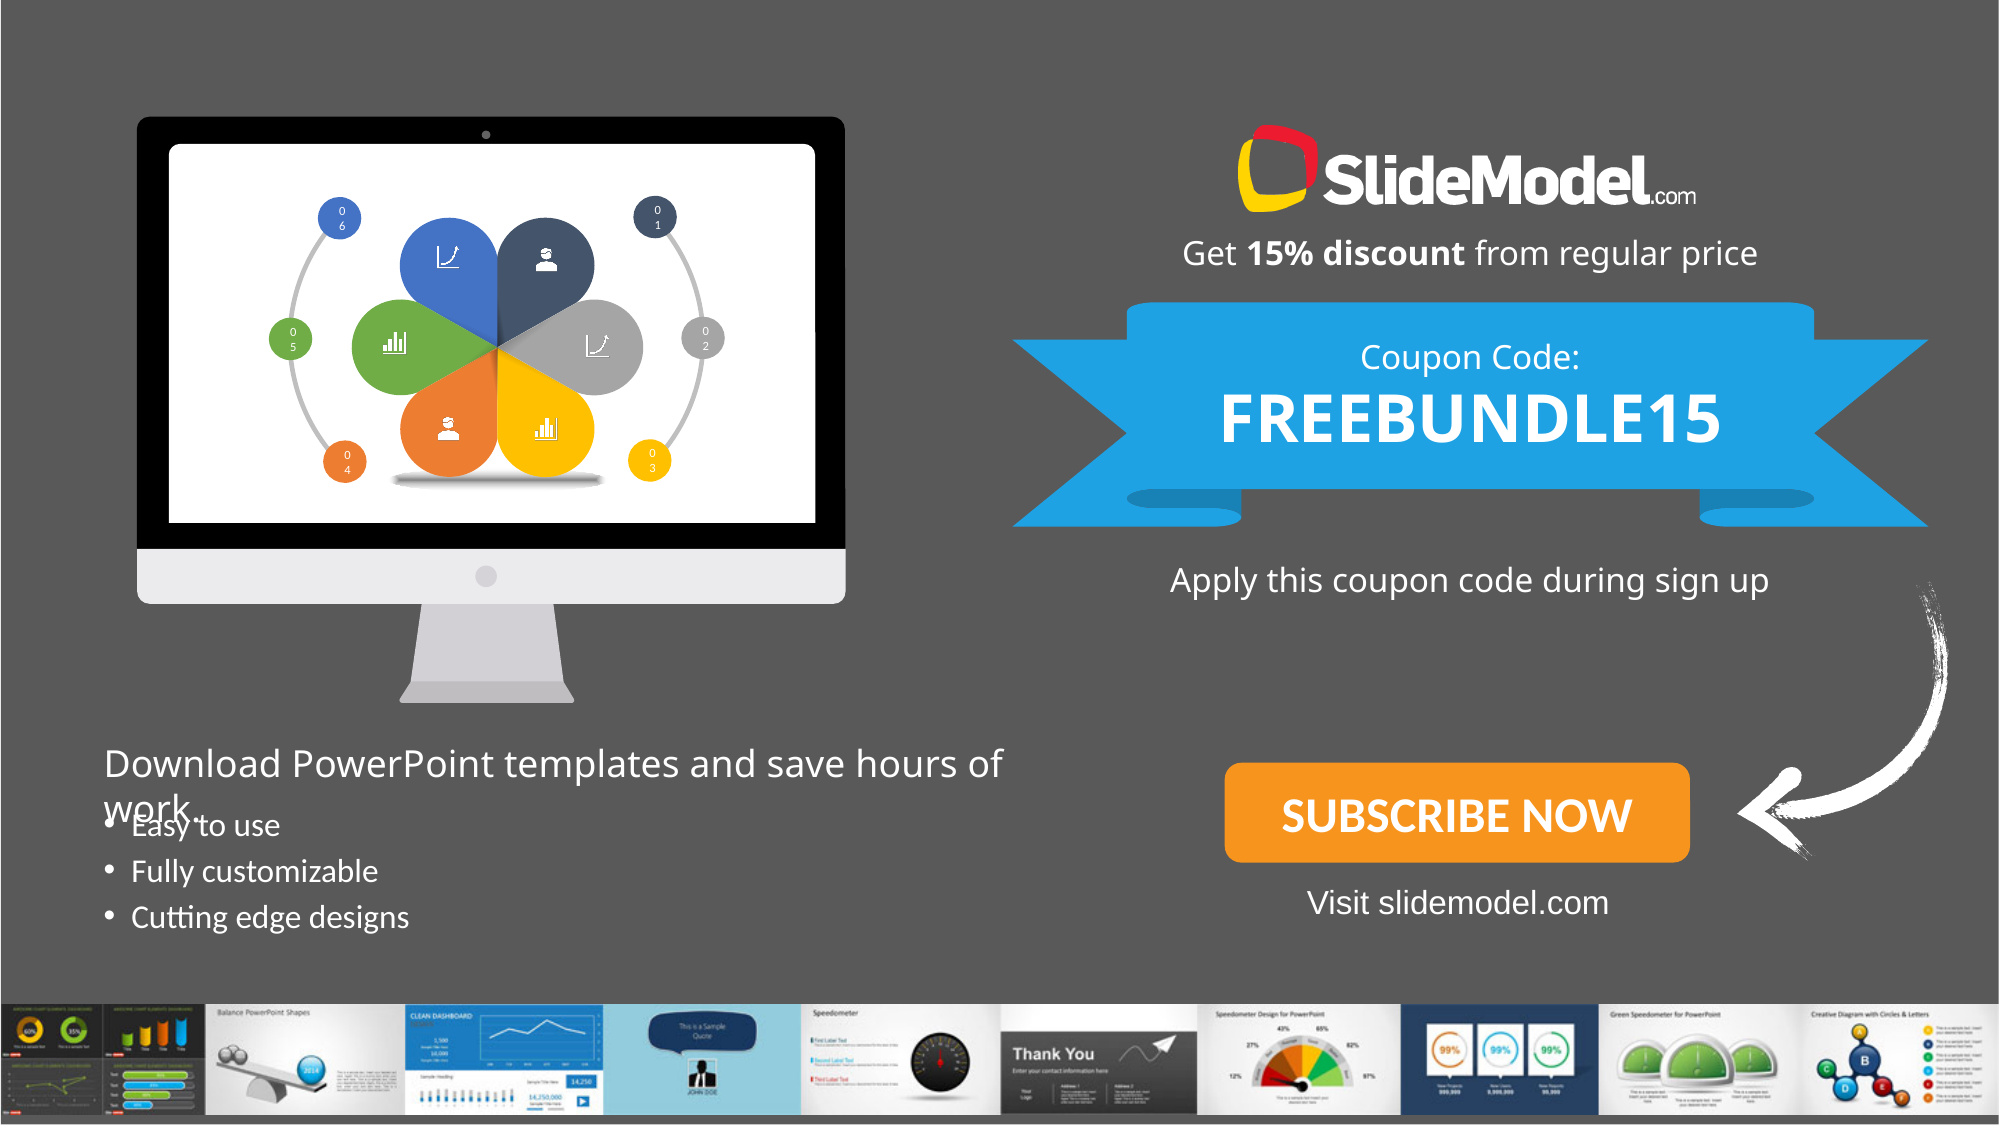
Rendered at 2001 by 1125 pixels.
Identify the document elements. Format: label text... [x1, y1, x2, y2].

text_box [1736, 594, 1949, 861]
text_box Easy to use Fully customizable Cutting edge designs [88, 838, 863, 943]
text_box Apply this coupon code during sign up [1129, 551, 1811, 607]
text_box [0, 0, 2000, 1125]
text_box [268, 160, 725, 519]
text_box [1012, 302, 1929, 527]
text_box Coupon Code: FREEBUNDLE15 [1173, 328, 1768, 464]
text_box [136, 116, 846, 704]
picture [1, 1004, 1999, 1115]
text_box SUBSCRIBE NOW [1223, 761, 1692, 864]
text_box Get 15% discount from regular price [1058, 225, 1883, 280]
picture [1237, 125, 1696, 212]
text_box [1928, 587, 1937, 601]
text_box Download PowerPoint templates and save hours of work. [88, 732, 1059, 838]
text_box Visit slidemodel.com [1249, 875, 1668, 927]
